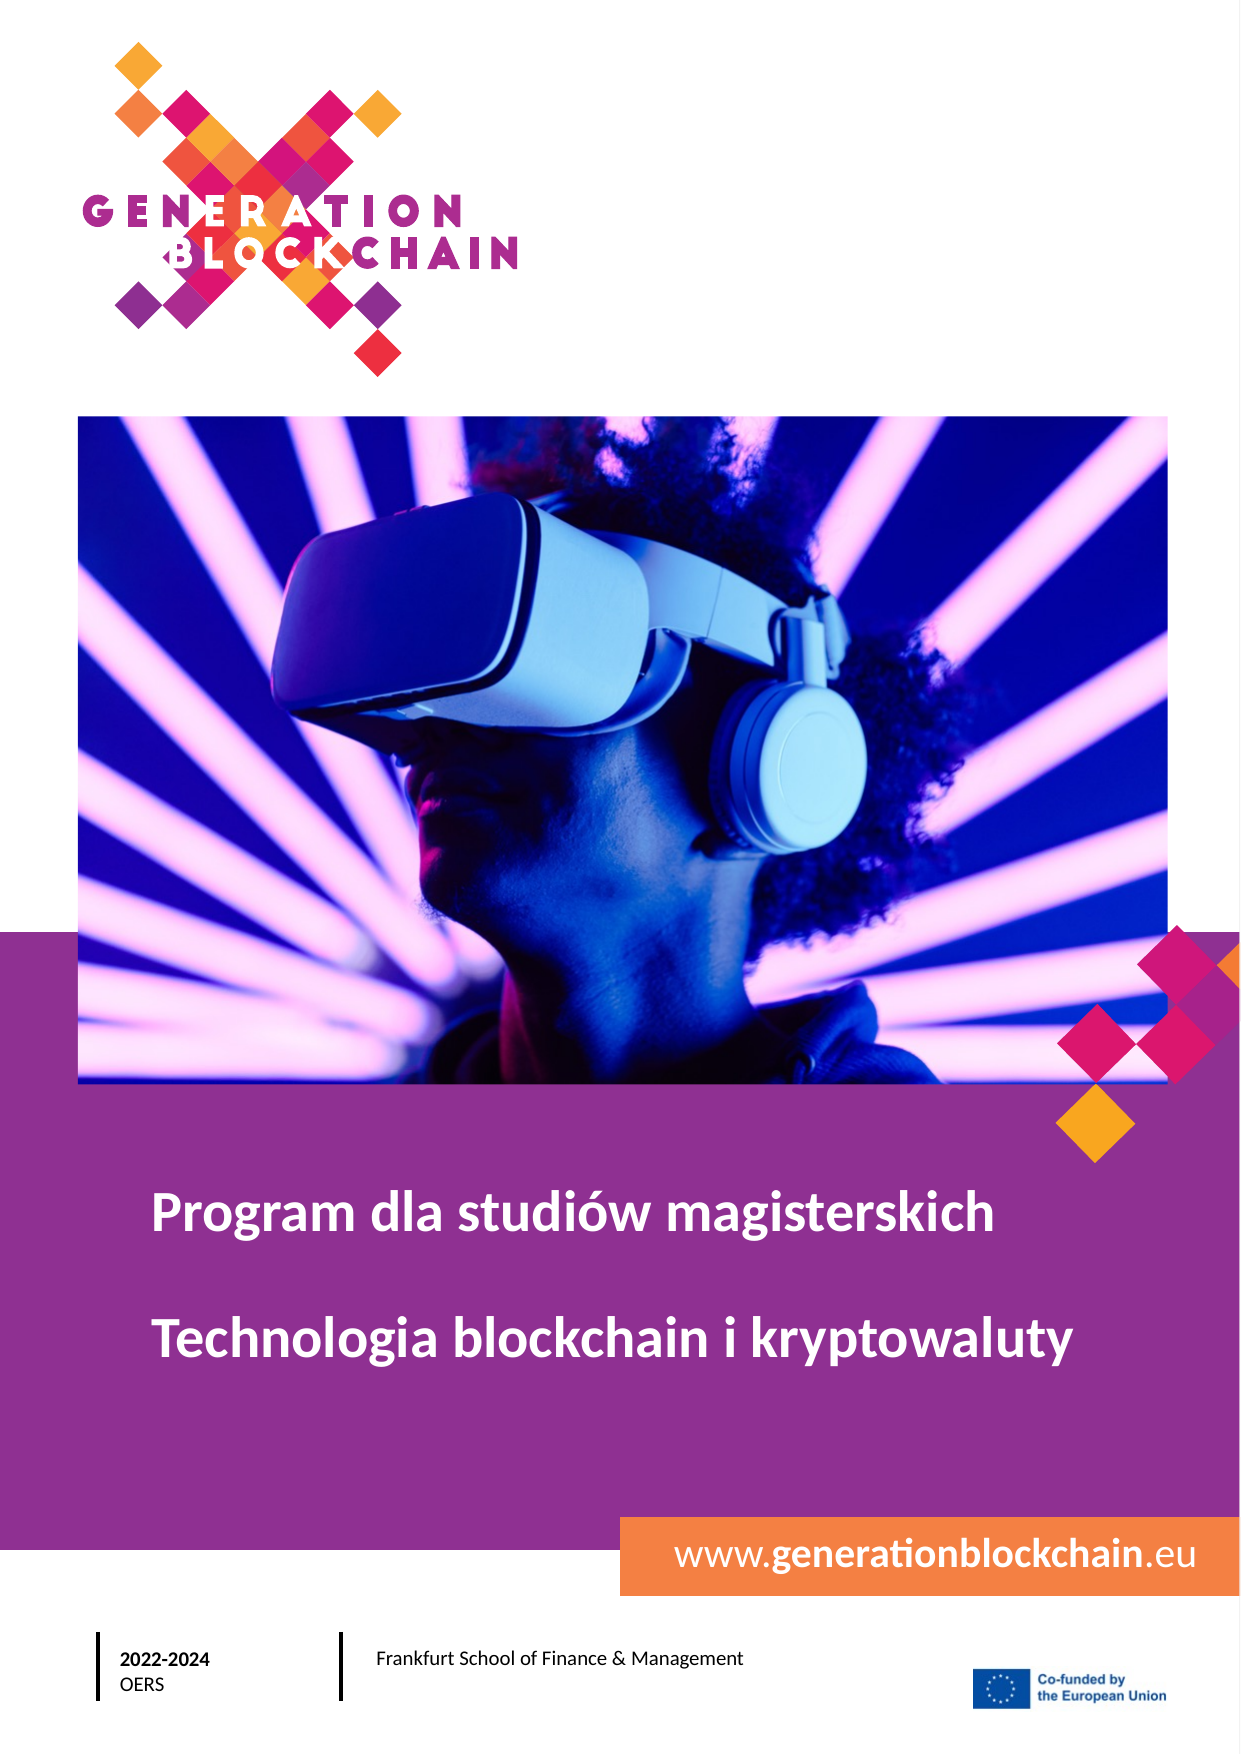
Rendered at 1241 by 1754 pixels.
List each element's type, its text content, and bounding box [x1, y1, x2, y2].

list Frankfurt School of Finance & Management [361, 1637, 820, 1707]
picture [973, 1666, 1168, 1712]
list Program dla studiów magisterskich Technologia blockchain i kryptowaluty [99, 1173, 1115, 1375]
list 2022-2024 OERS [105, 1638, 307, 1708]
text_box www.generationblockchain.eu [659, 1518, 1213, 1619]
picture [77, 416, 1168, 1085]
